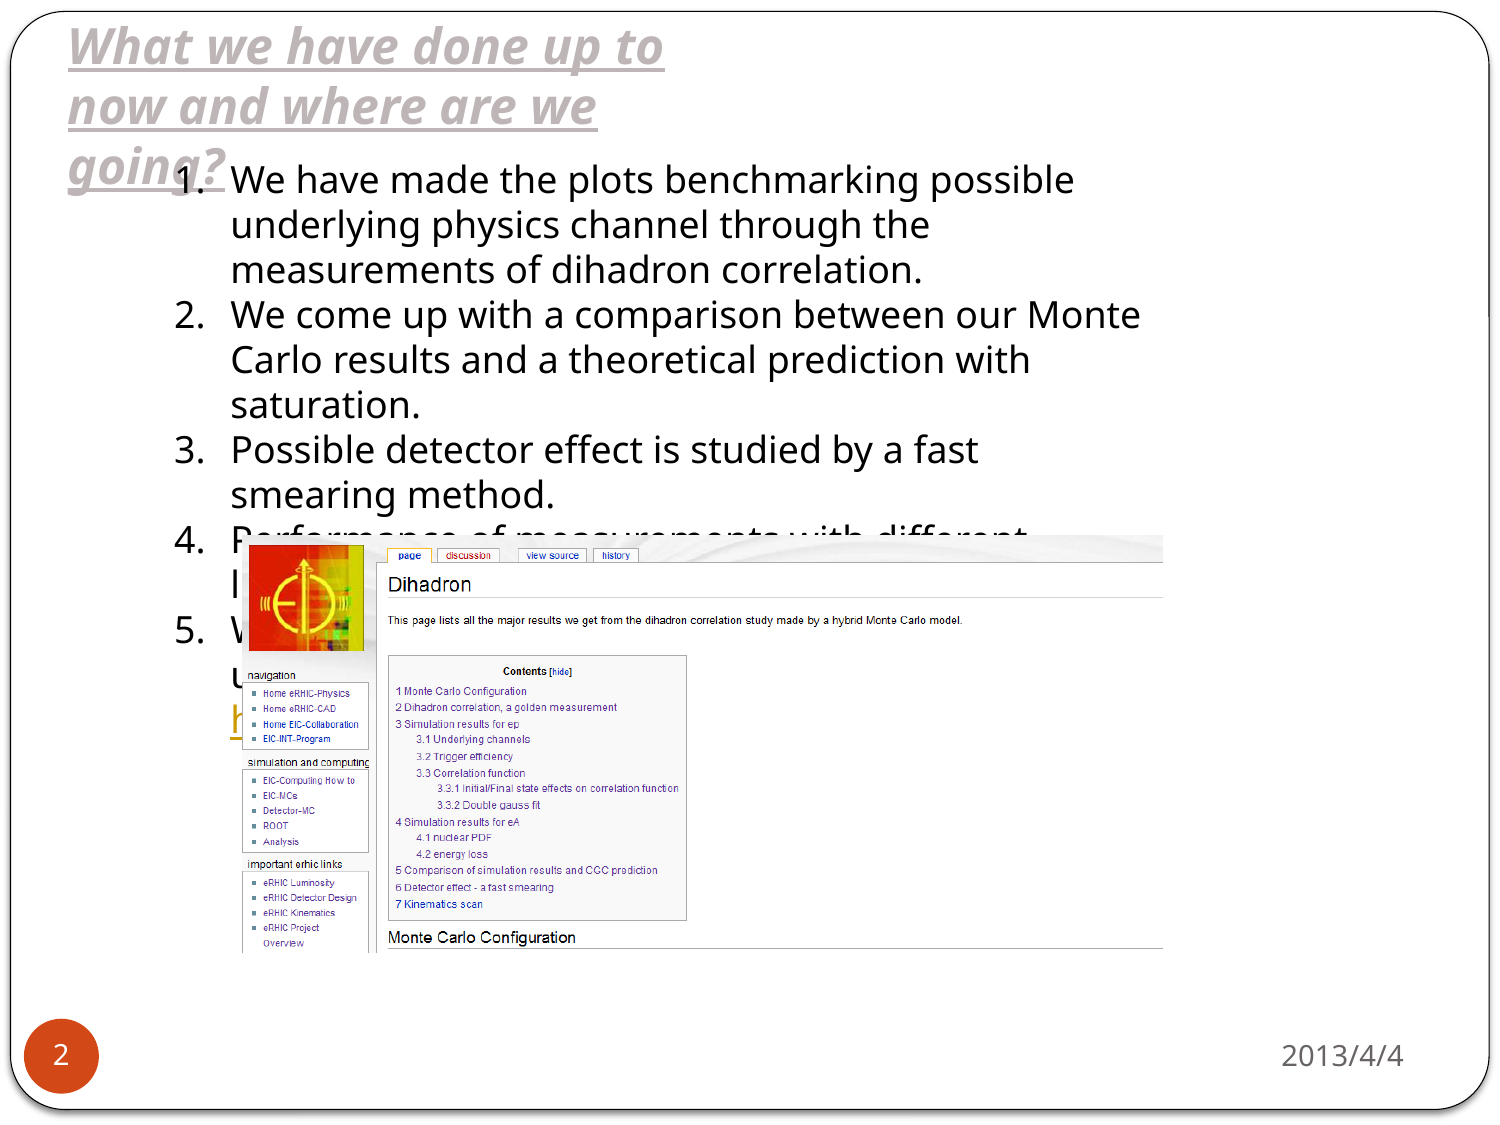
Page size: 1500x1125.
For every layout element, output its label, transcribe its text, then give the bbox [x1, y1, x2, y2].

title What we have done up to now and where are we going? [53, 6, 703, 161]
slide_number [1012, 1015, 1419, 1094]
text_box We have made the plots benchmarking possible underlying physics channel through the measurements of dihadron correlation. We come up with a comparison between our Monte Carlo results and a theoretical prediction with saturation. Possible detector effect is studied by a fast smearing method. Performance of measurements with different luminosities. Webpage as a memo note for the work has been updated in our wikipage: https://wiki.bnl.gov/eic/index.php/Dihadron [159, 148, 1164, 755]
slide_number 2 [23, 1018, 99, 1094]
picture [241, 535, 1163, 953]
